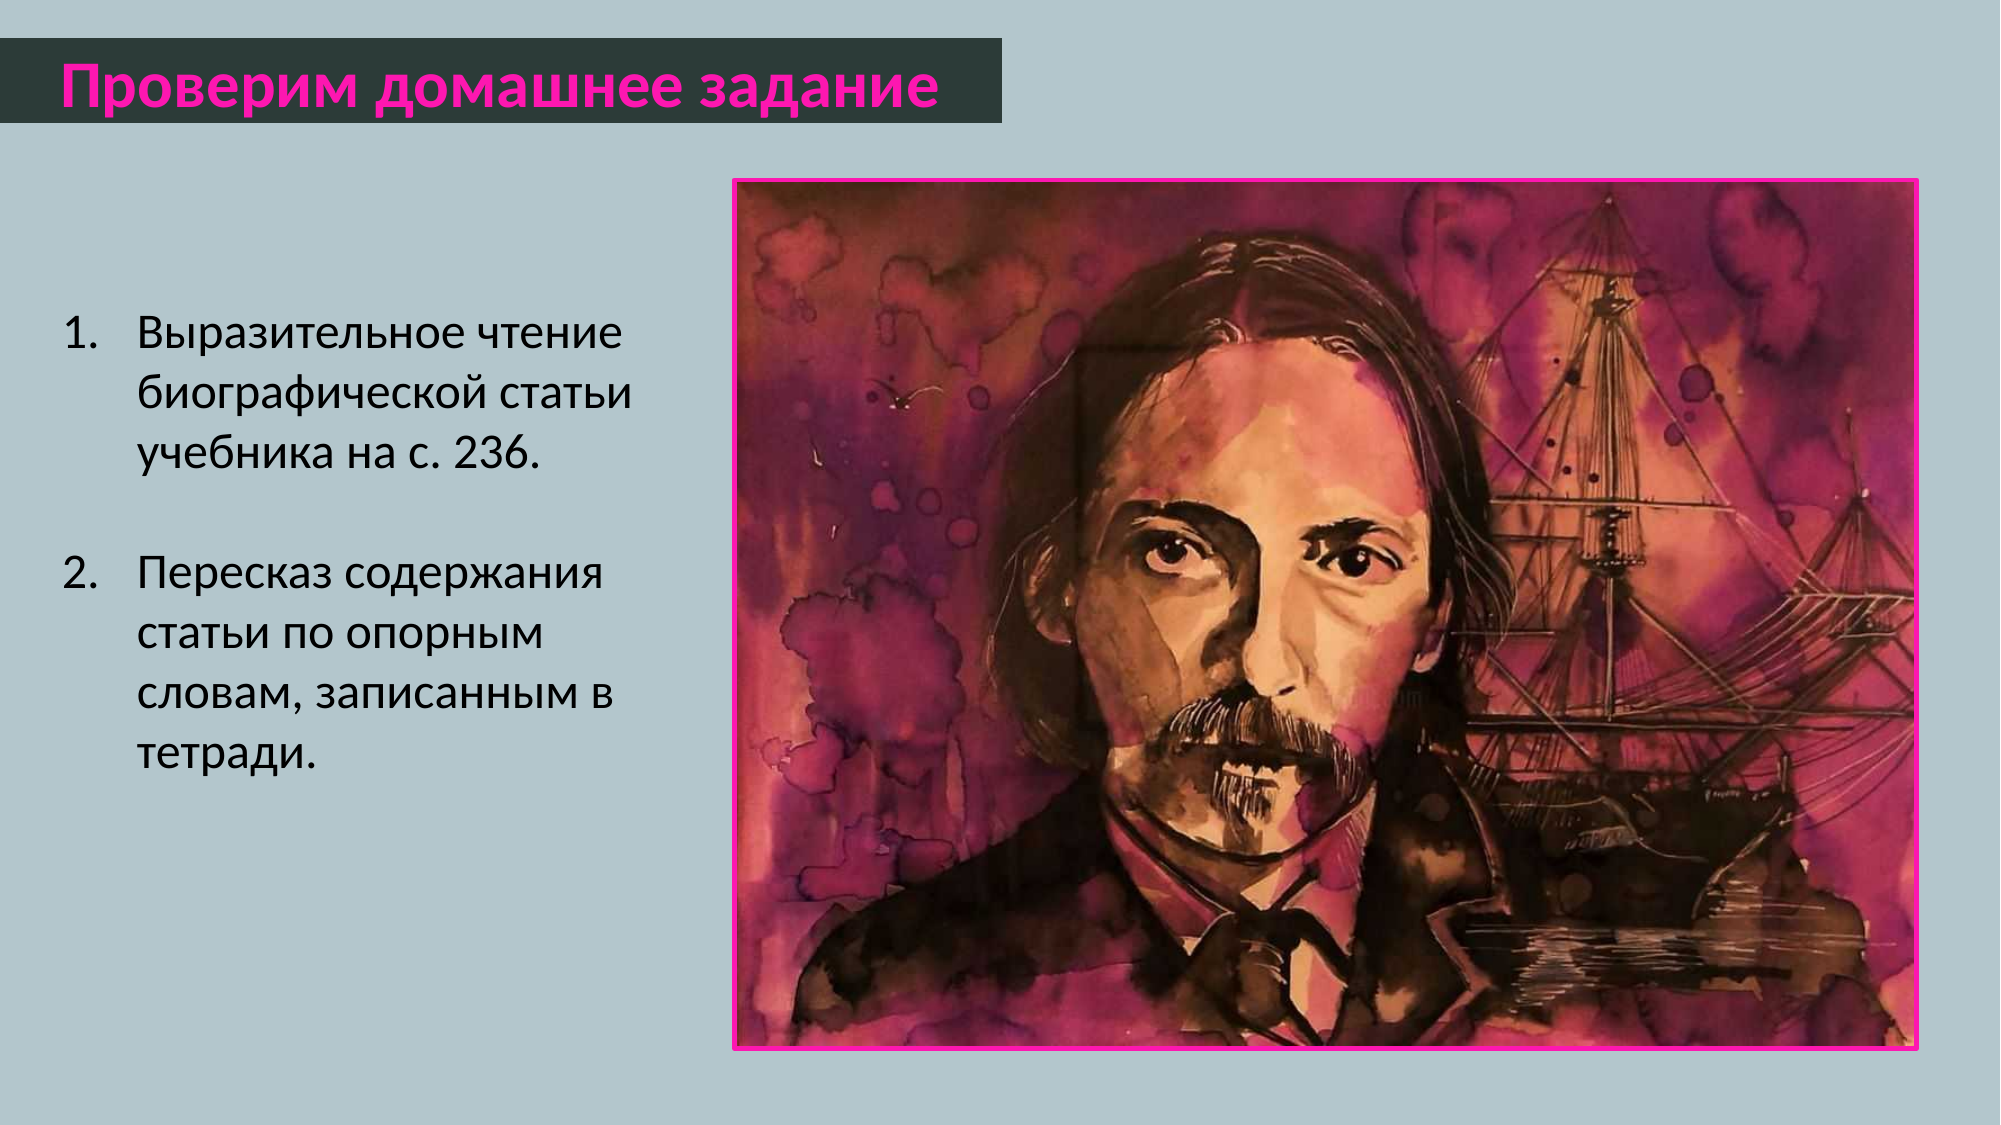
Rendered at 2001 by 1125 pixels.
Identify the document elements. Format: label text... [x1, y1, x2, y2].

text_box Выразительное чтение биографической статьи учебника на с. 236. Пересказ содержания статьи по опорным словам, записанным в тетради. [47, 290, 681, 786]
picture [736, 182, 1915, 1047]
text_box Проверим домашнее задание [0, 38, 1002, 123]
